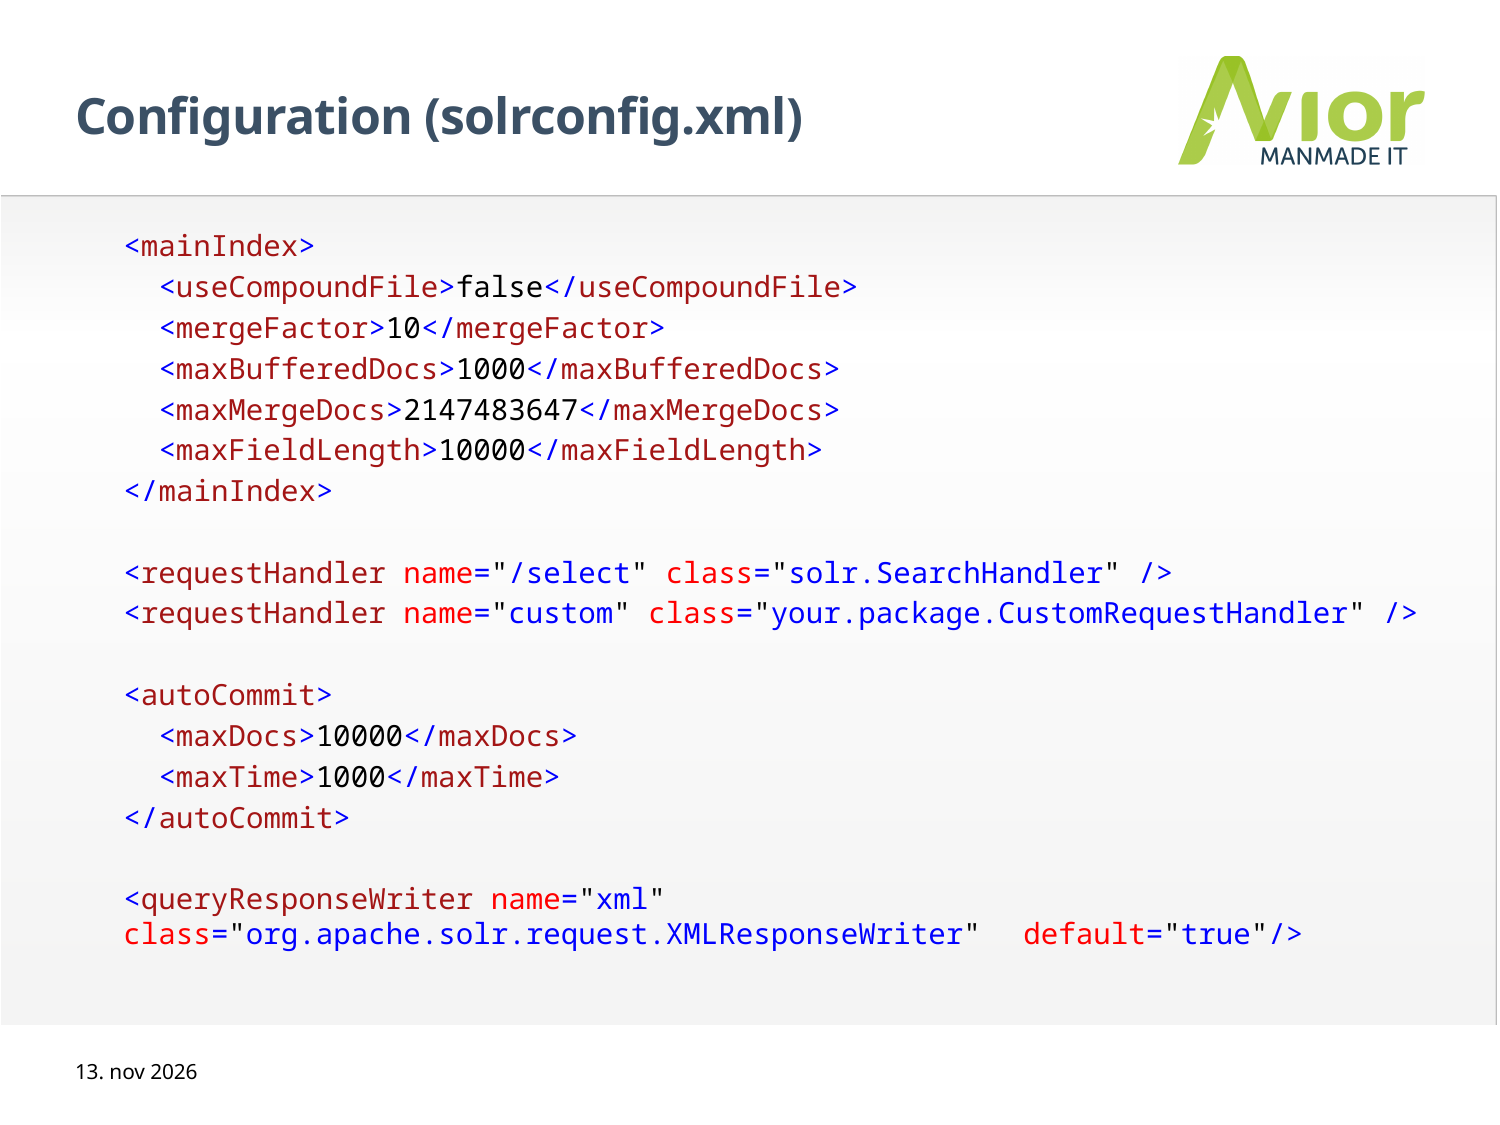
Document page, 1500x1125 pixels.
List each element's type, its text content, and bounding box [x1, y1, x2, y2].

slide_number maj 2012 [75, 1042, 355, 1103]
list <mainIndex> <useCompoundFile>false</useCompoundFile> <mergeFactor>10</mergeFactor> <maxBufferedDocs>1000</maxBufferedDocs> <maxMergeDocs>2147483647</maxMergeDocs> <maxFieldLength>10000</maxFieldLength> </mainIndex> <requestHandler name="/select" class="solr.SearchHandler" /> <requestHandler name="custom" class="your.package.CustomRequestHandler" /> <autoCommit> <maxDocs>10000</maxDocs> <maxTime>1000</maxTime> </autoCommit> <queryResponseWriter name="xml" class="org.apache.solr.request.XMLResponseWriter" default="true"/> [123, 227, 1425, 996]
picture [1, 194, 1499, 1025]
picture [1178, 56, 1425, 165]
title Configuration (solrconfig.xml) [75, 45, 1142, 184]
